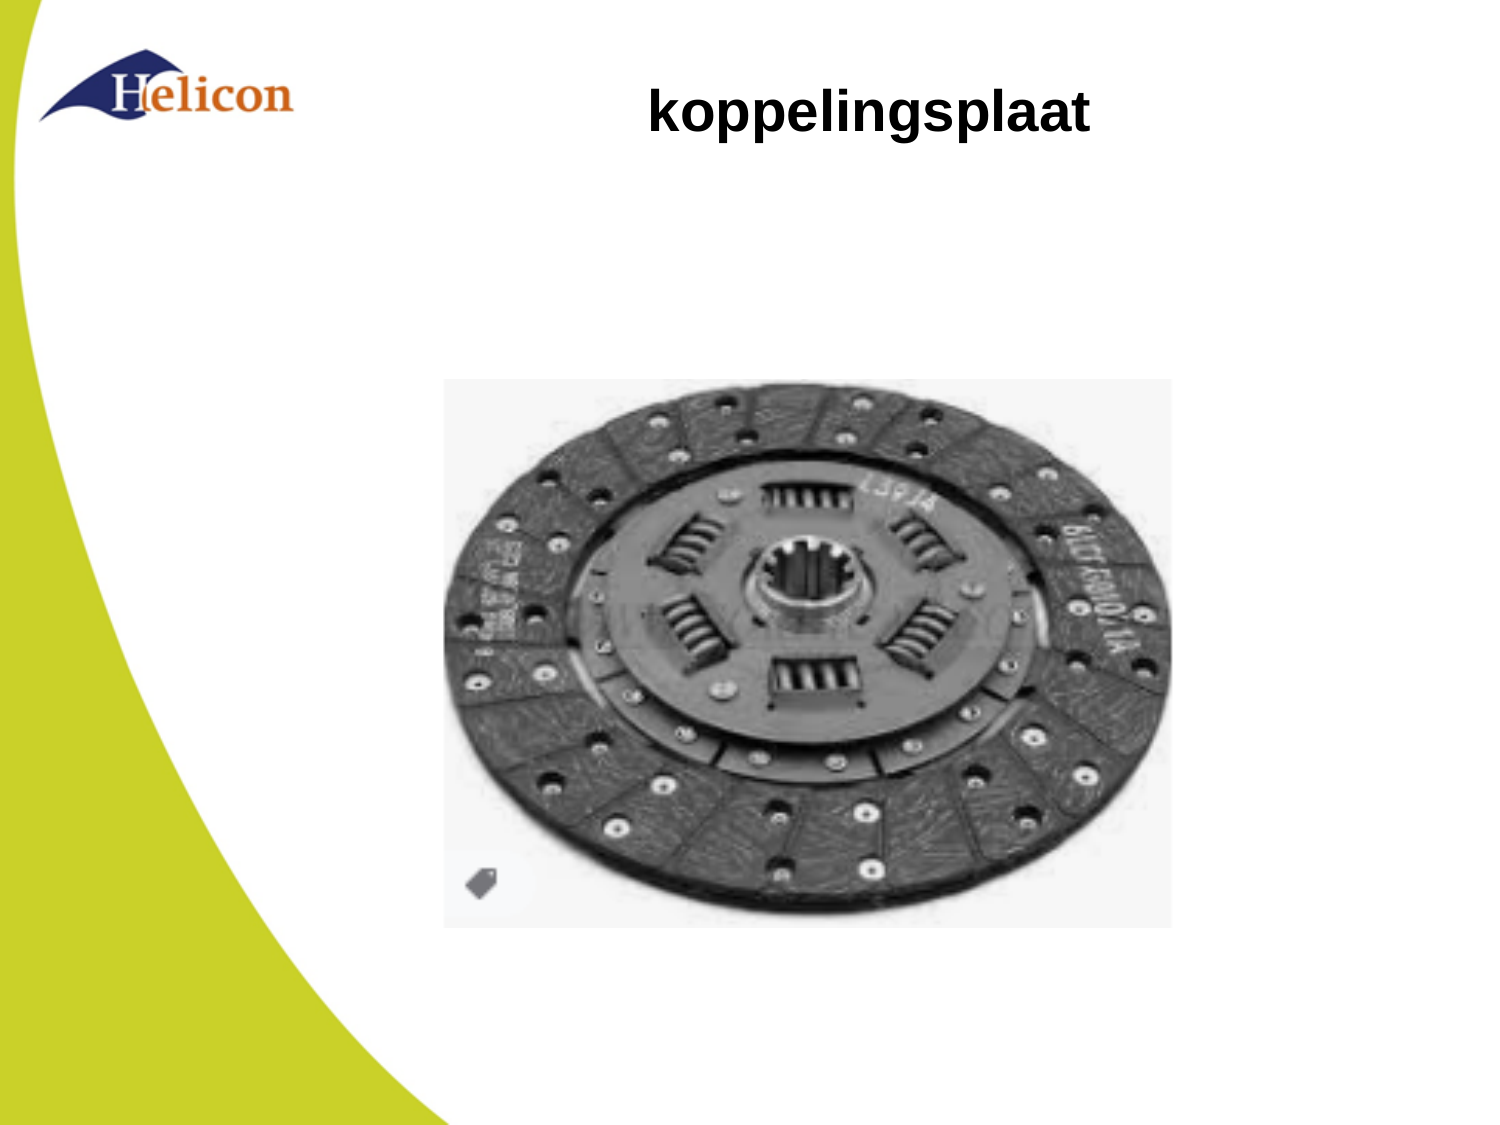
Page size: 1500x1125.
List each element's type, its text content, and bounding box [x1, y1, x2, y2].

picture [0, 0, 1500, 1125]
title koppelingsplaat [324, 54, 1415, 161]
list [442, 379, 1191, 928]
